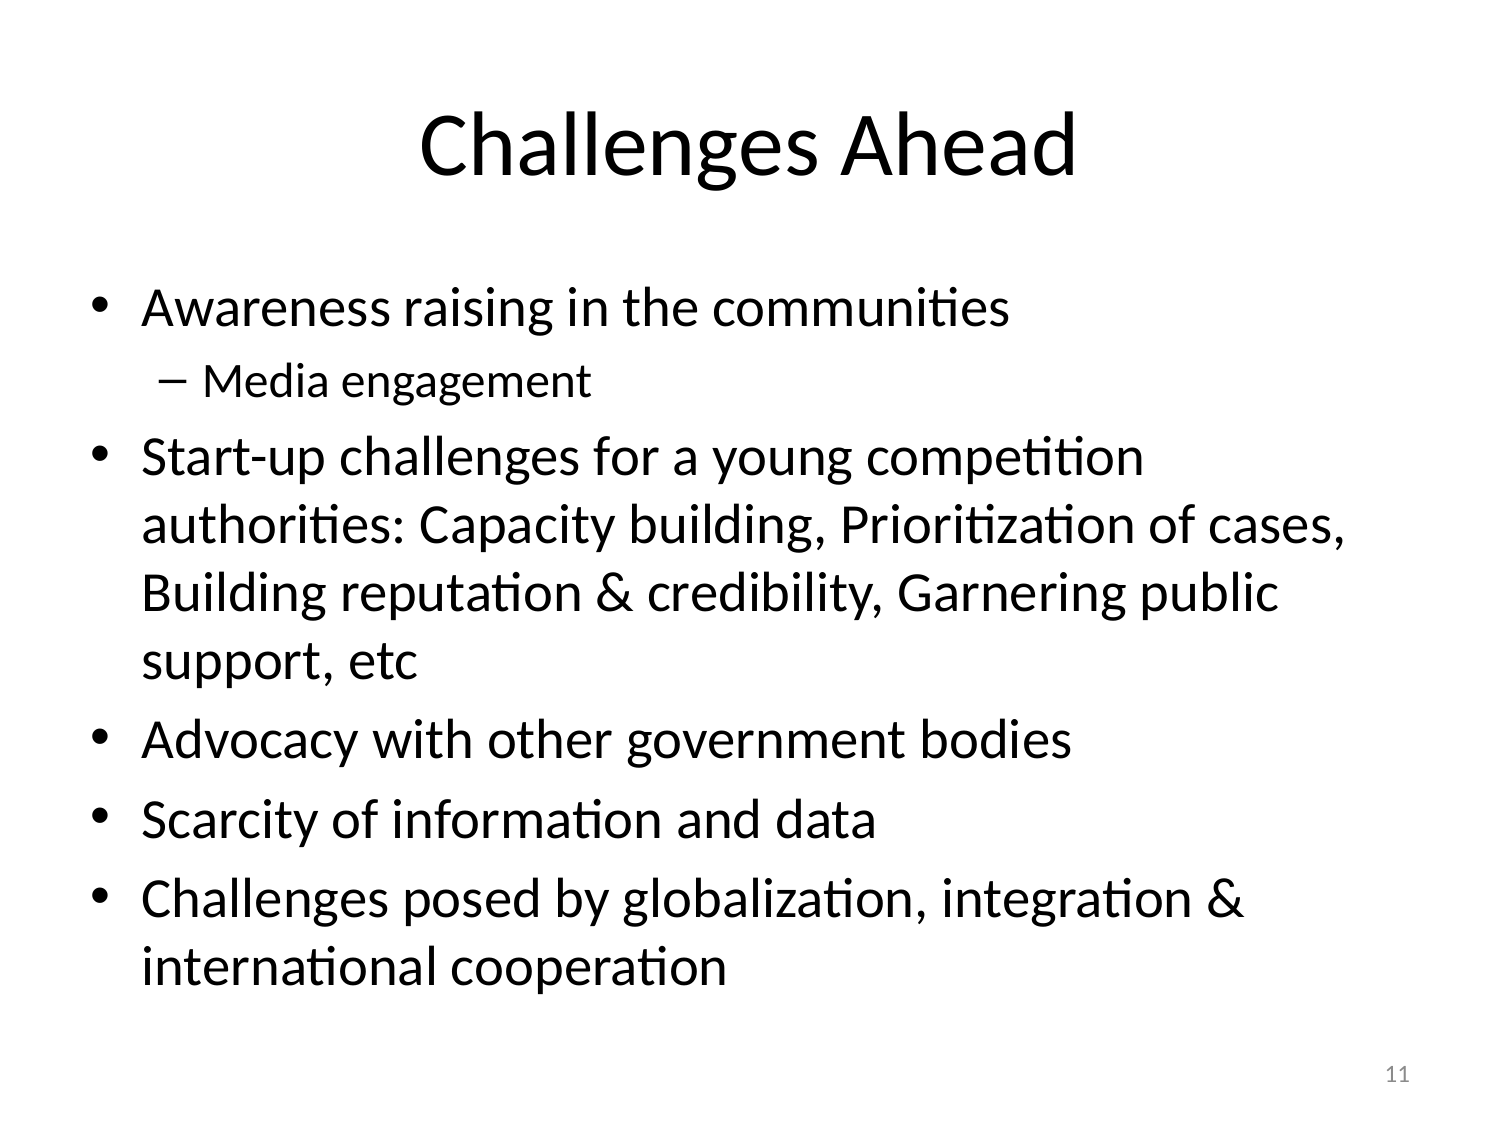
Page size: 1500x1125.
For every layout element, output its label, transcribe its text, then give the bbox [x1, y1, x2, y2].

slide_number 11 [1074, 1042, 1425, 1103]
list Awareness raising in the communities Media engagement Start-up challenges for a young competition authorities: Capacity building, Prioritization of cases, Building reputation & credibility, Garnering public support, etc Advocacy with other government bodies Scarcity of information and data Challenges posed by globalization, integration & international cooperation [75, 262, 1425, 1005]
title Challenges Ahead [75, 45, 1425, 233]
